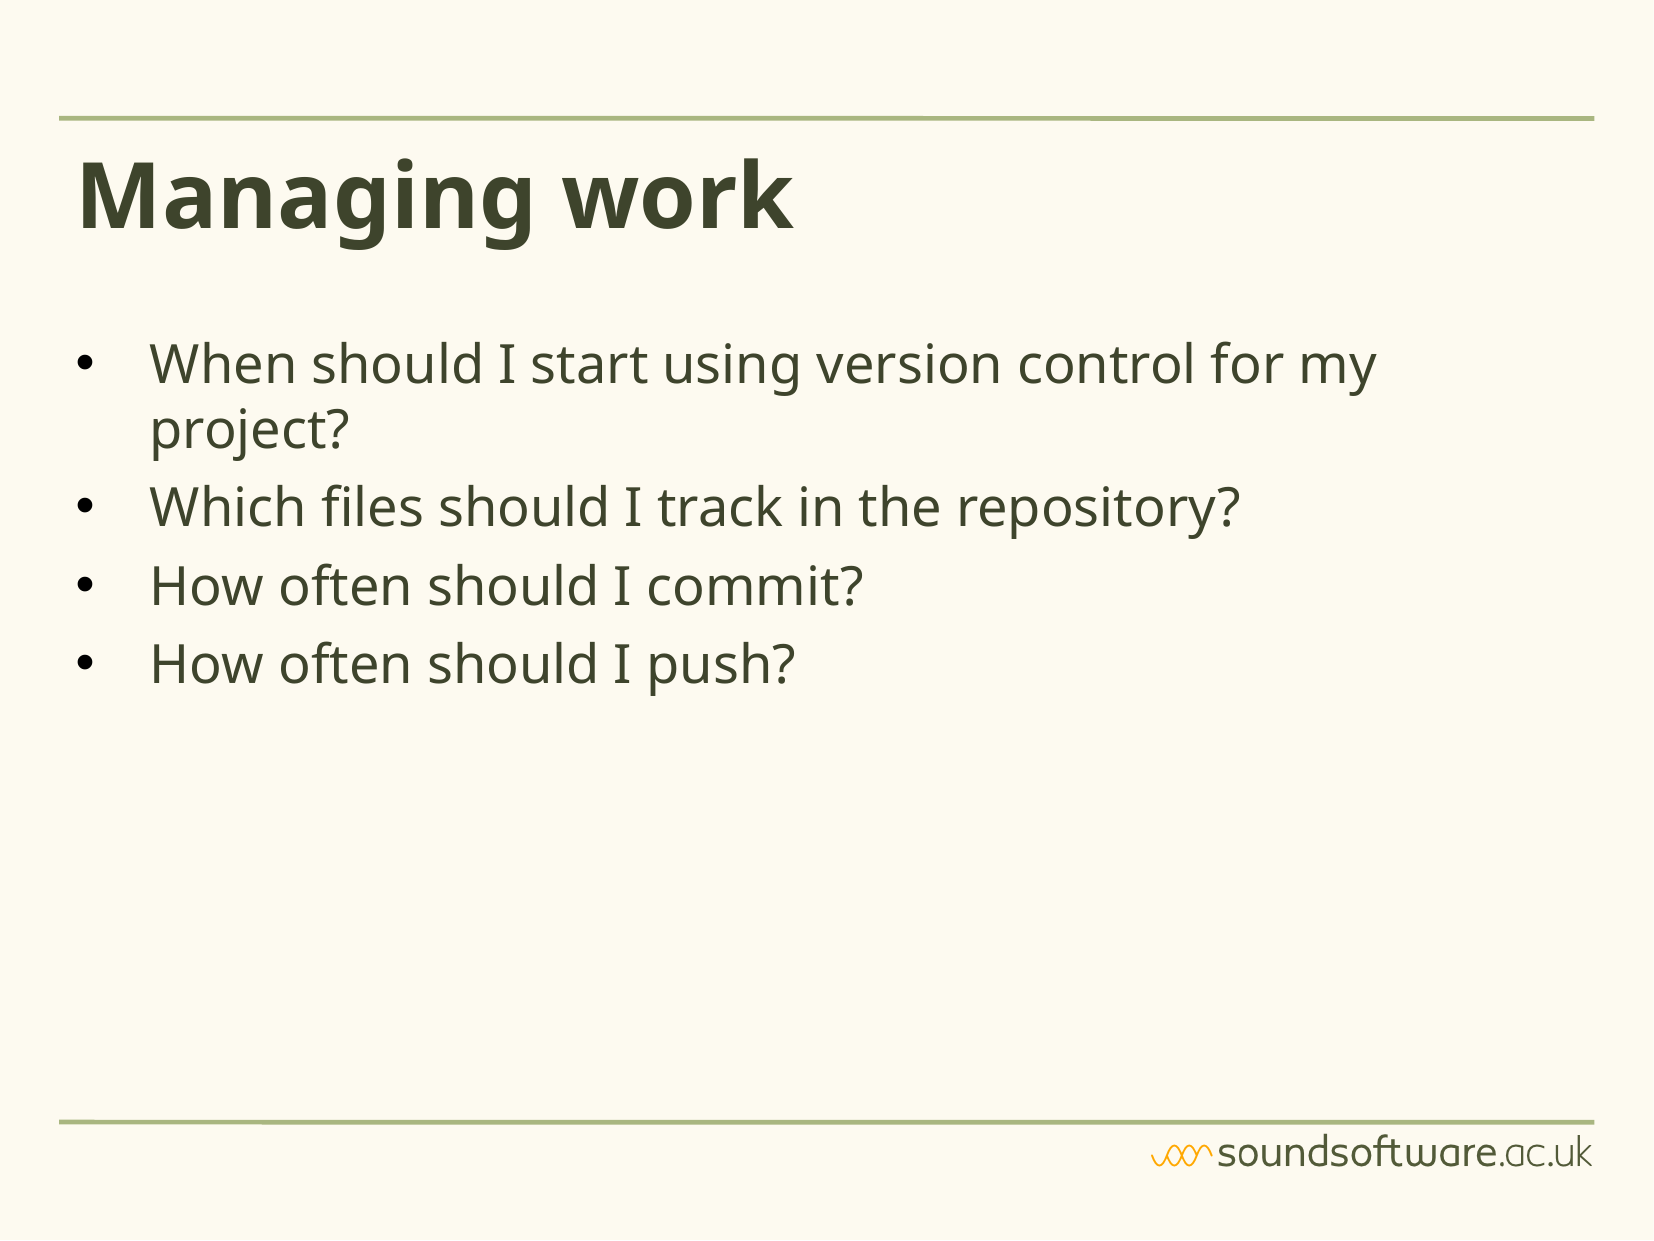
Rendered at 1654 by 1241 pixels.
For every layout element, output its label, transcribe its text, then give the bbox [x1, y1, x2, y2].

title Managing work [59, 118, 1593, 265]
picture [1151, 1139, 1592, 1167]
text_box When should I start using version control for my project? Which files should I track in the repository? How often should I commit? How often should I push? [59, 321, 1593, 1139]
